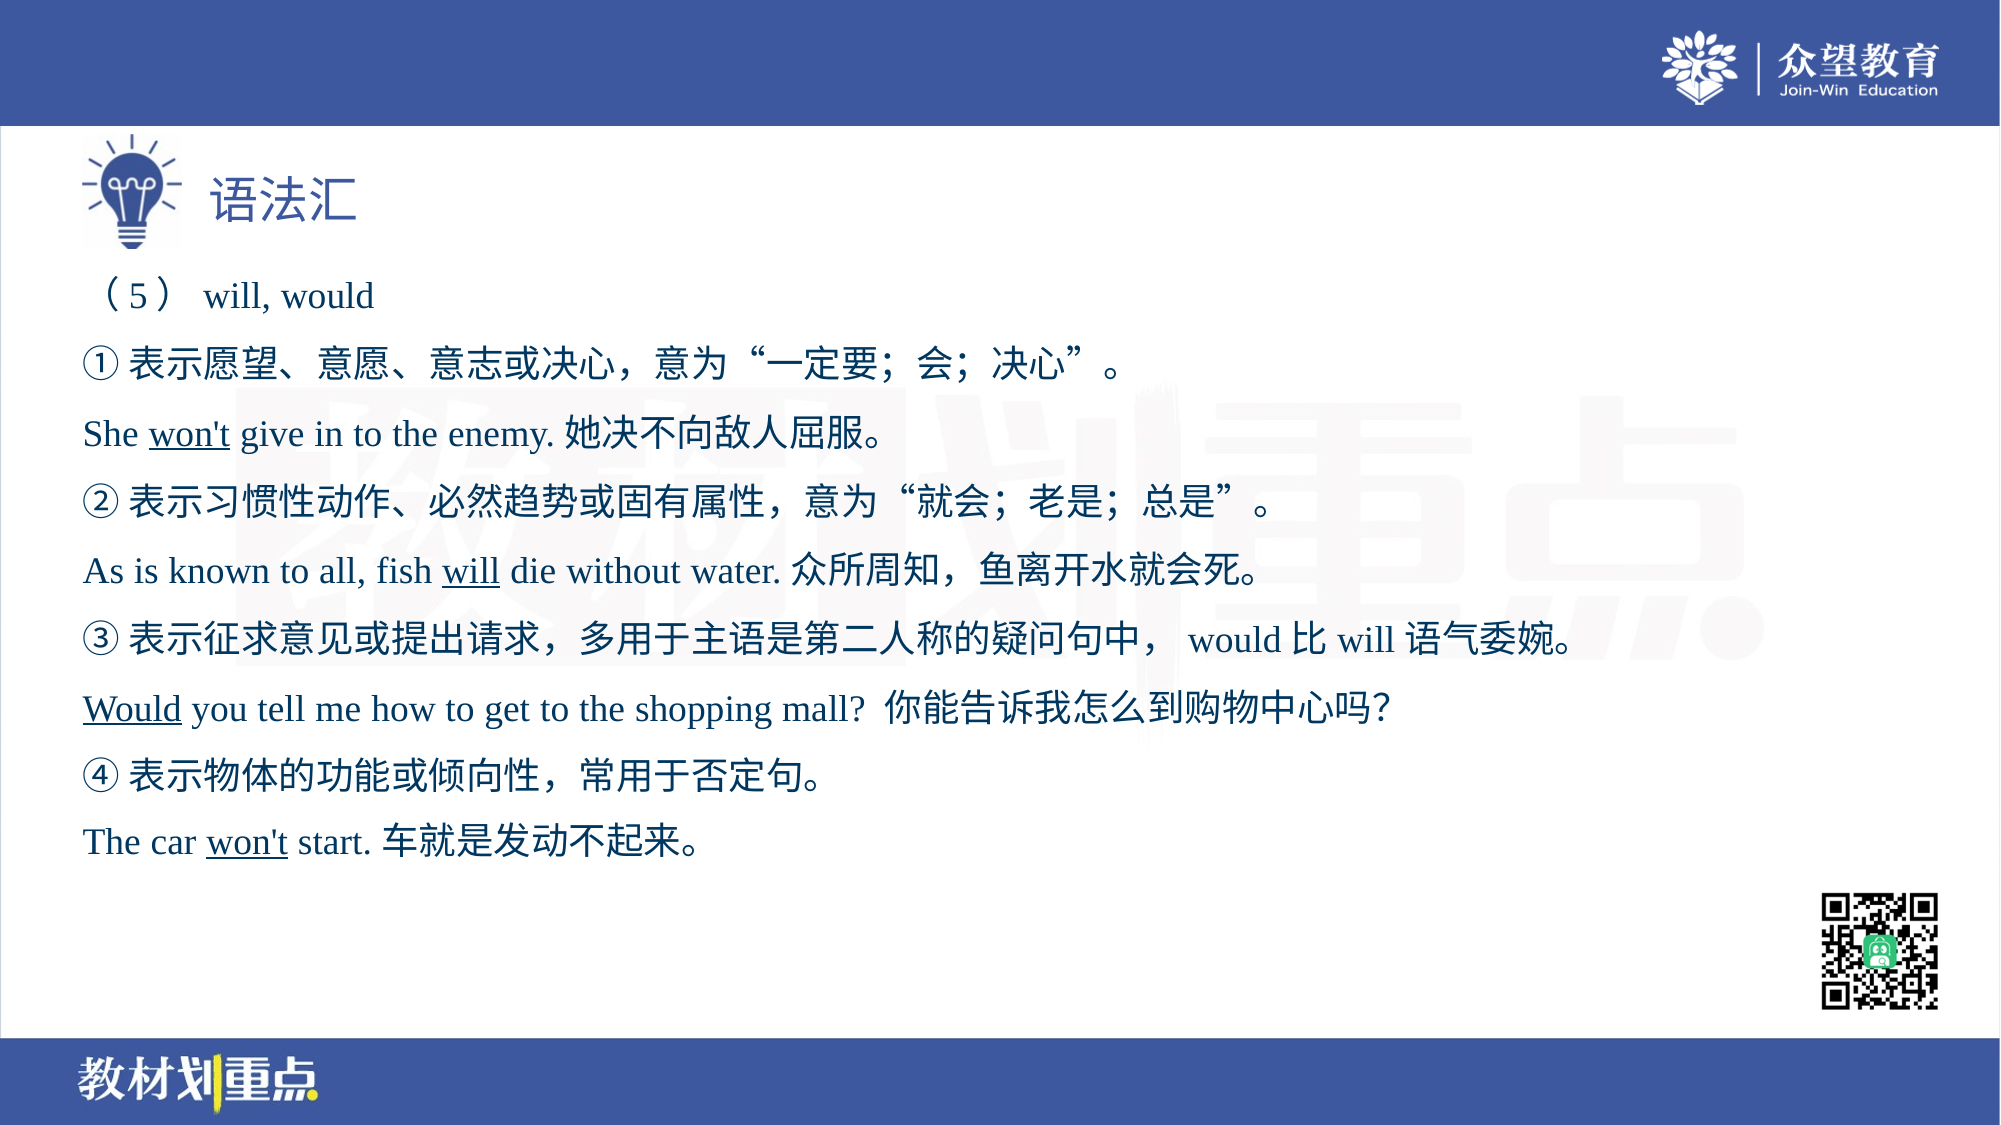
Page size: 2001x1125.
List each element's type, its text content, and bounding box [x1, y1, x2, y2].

picture [0, 0, 2000, 1125]
text_box （5）will, would ①表示愿望、意愿、意志或决心，意为“一定要；会；决心”。 She won't give in to the enemy.她决不向敌人屈服。 ②表示习惯性动作、必然趋势或固有属性，意为“就会；老是；总是”。 As is known to all, fish will die without water.众所周知，鱼离开水就会死。 ③表示征求意见或提出请求，多用于主语是第二人称的疑问句中，would比will语气委婉。 Would you tell me how to get to the shopping mall? 你能告诉我怎么到购物中心吗？ ④表示物体的功能或倾向性，常用于否定句。 The car won't start.车就是发动不起来。 [82, 247, 1817, 856]
